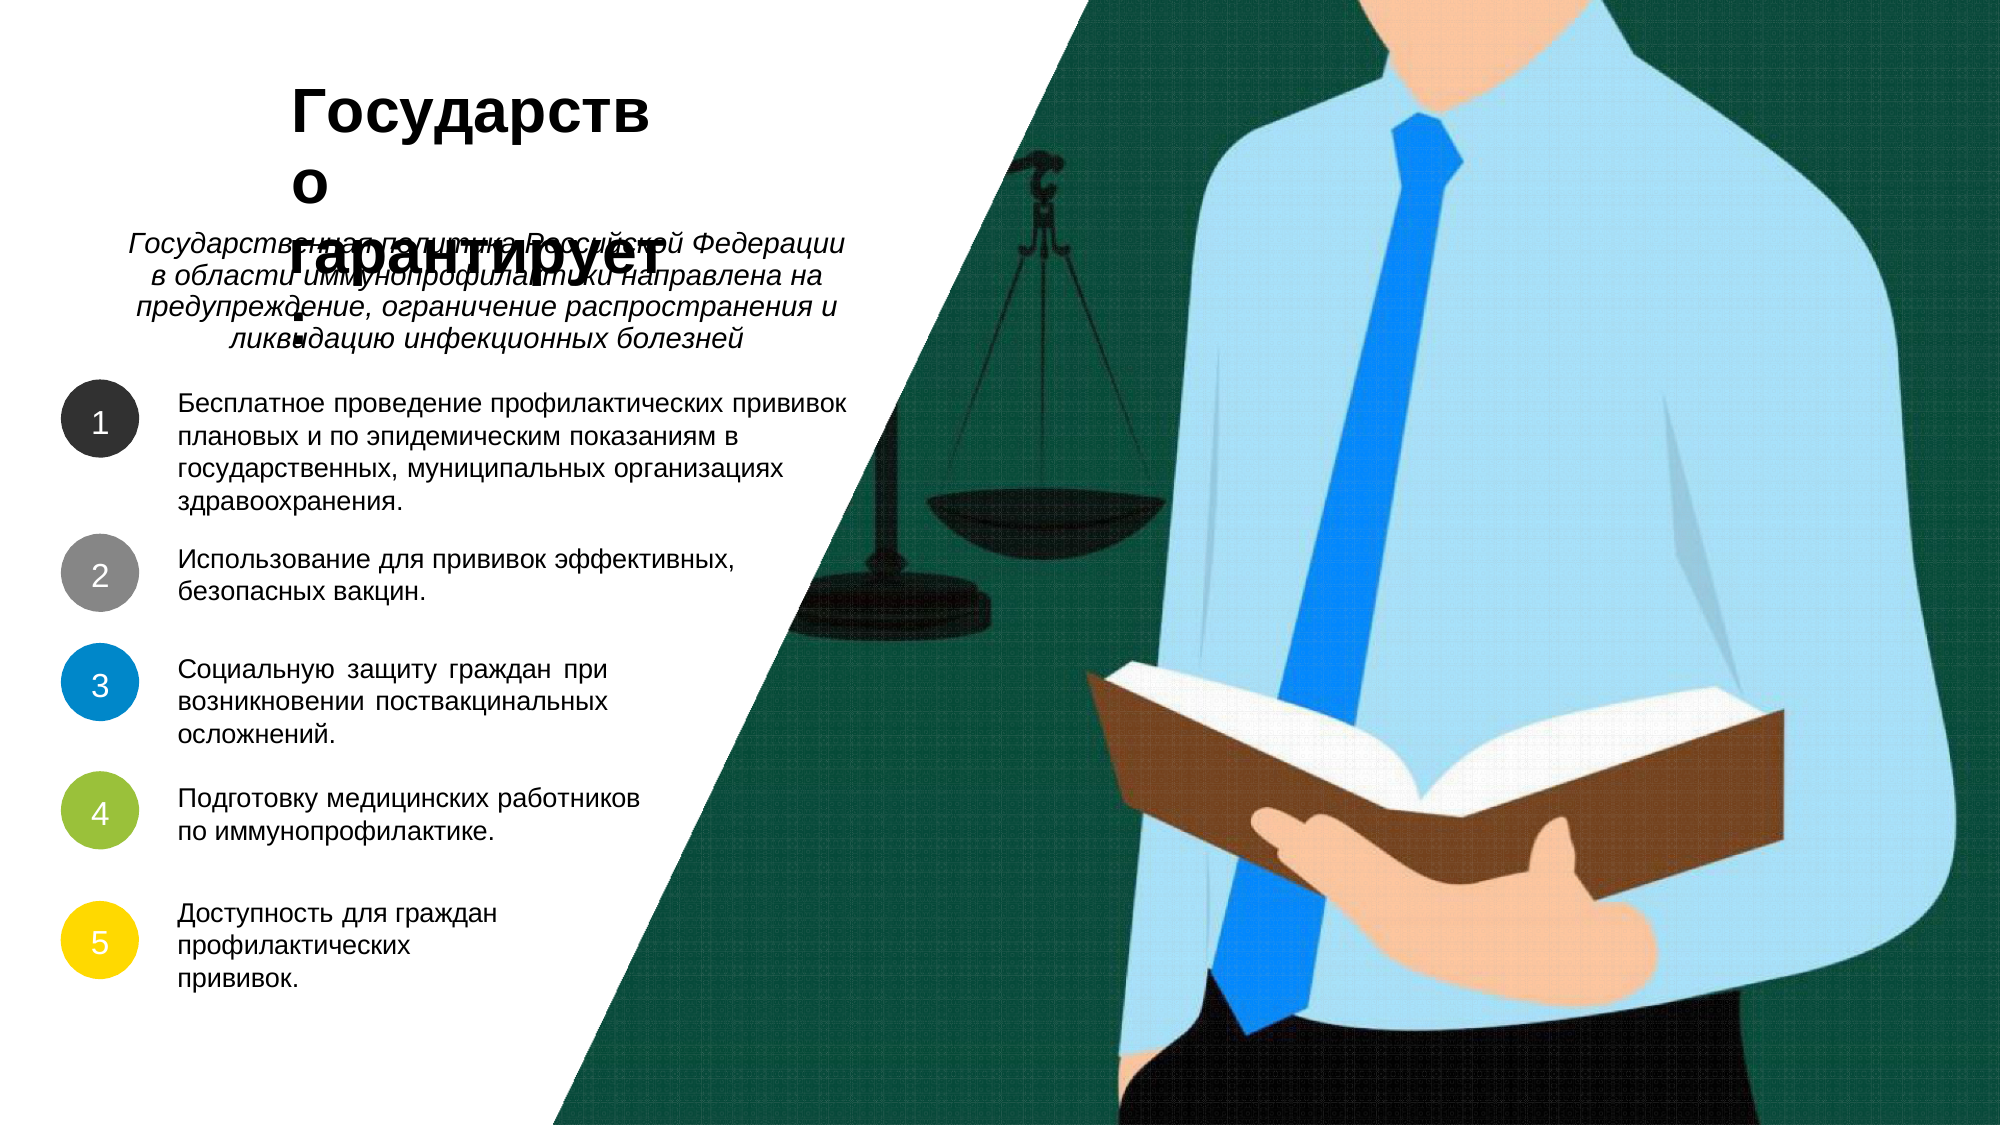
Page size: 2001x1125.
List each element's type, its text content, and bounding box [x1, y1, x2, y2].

text_box 2 [88, 554, 112, 595]
text_box 1 [88, 400, 112, 441]
text_box Социальную защиту граждан при возникновении поствакцинальных осложнений. [175, 651, 552, 749]
text_box Бесплатное проведение профилактических прививок плановых и по эпидемическим показаниям в государственных, муниципальных организациях здравоохранения. [175, 385, 552, 516]
text_box 5 [88, 921, 112, 962]
text_box Доступность для граждан профилактических прививок. [175, 895, 503, 993]
text_box Государственная политика Российской Федерации в области иммунопрофилактики направлена на предупреждение, ограничение распространения и ликвидацию инфекционных болезней [117, 228, 552, 355]
text_box Использование для прививок эффективных, безопасных вакцин. [175, 540, 552, 606]
text_box [60, 379, 140, 458]
text_box Подготовку медицинских работников по иммунопрофилактике. [175, 780, 552, 846]
text_box [60, 642, 140, 722]
text_box [552, 0, 2000, 1125]
text_box [60, 771, 140, 850]
text_box [60, 900, 139, 980]
text_box [60, 533, 140, 612]
text_box Государство гарантирует: [286, 73, 552, 228]
text_box 3 [88, 664, 112, 705]
text_box 4 [88, 792, 112, 833]
